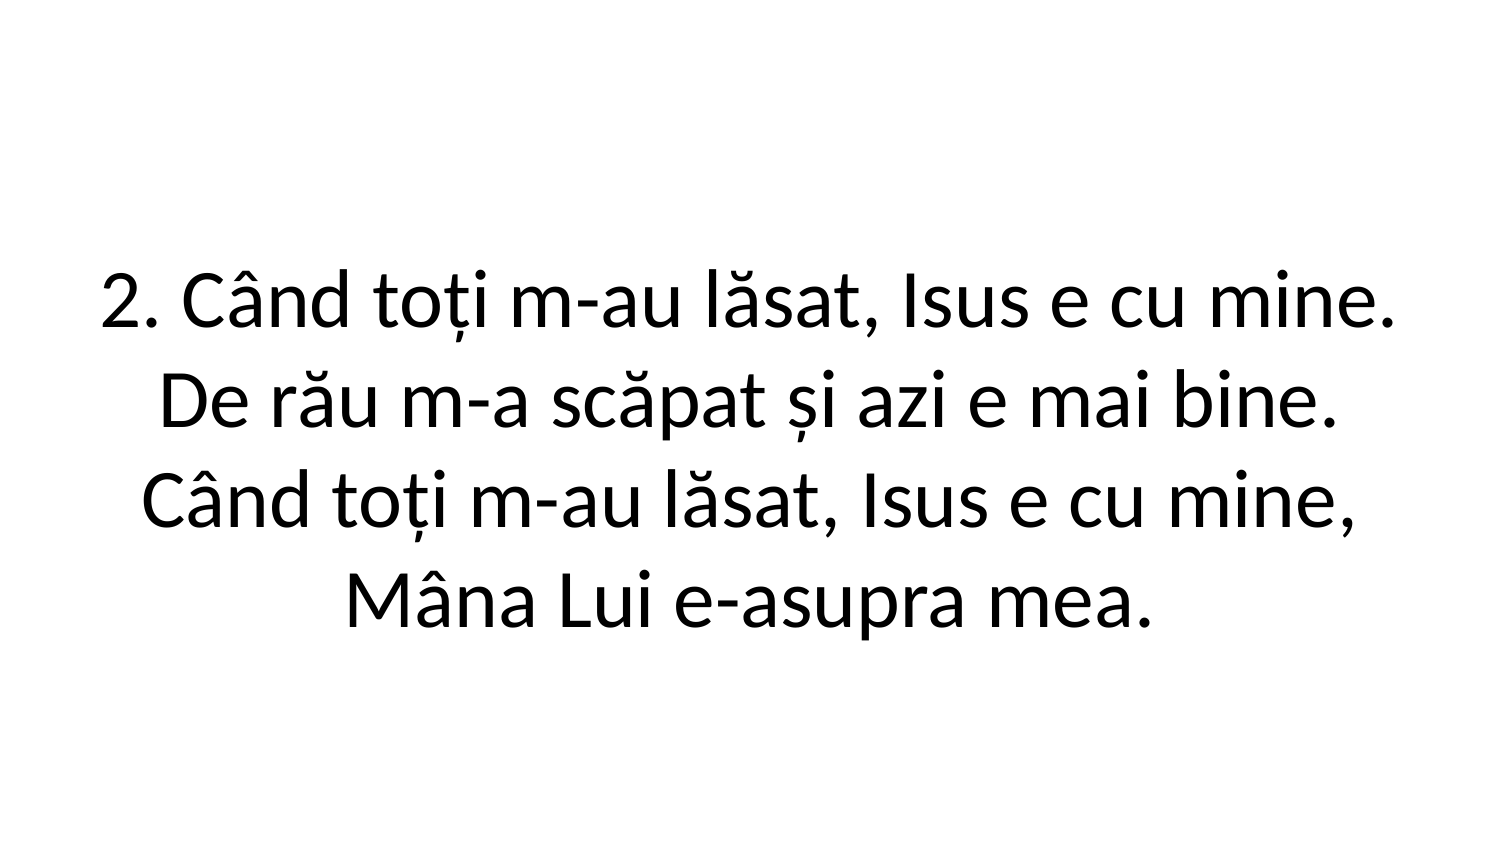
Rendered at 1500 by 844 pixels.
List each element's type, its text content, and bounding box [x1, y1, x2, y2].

text_box 2. Când toți m-au lăsat, Isus e cu mine. De rău m-a scăpat și azi e mai bine. Când toți m-au lăsat, Isus e cu mine, Mâna Lui e-asupra mea. [85, 192, 1415, 652]
